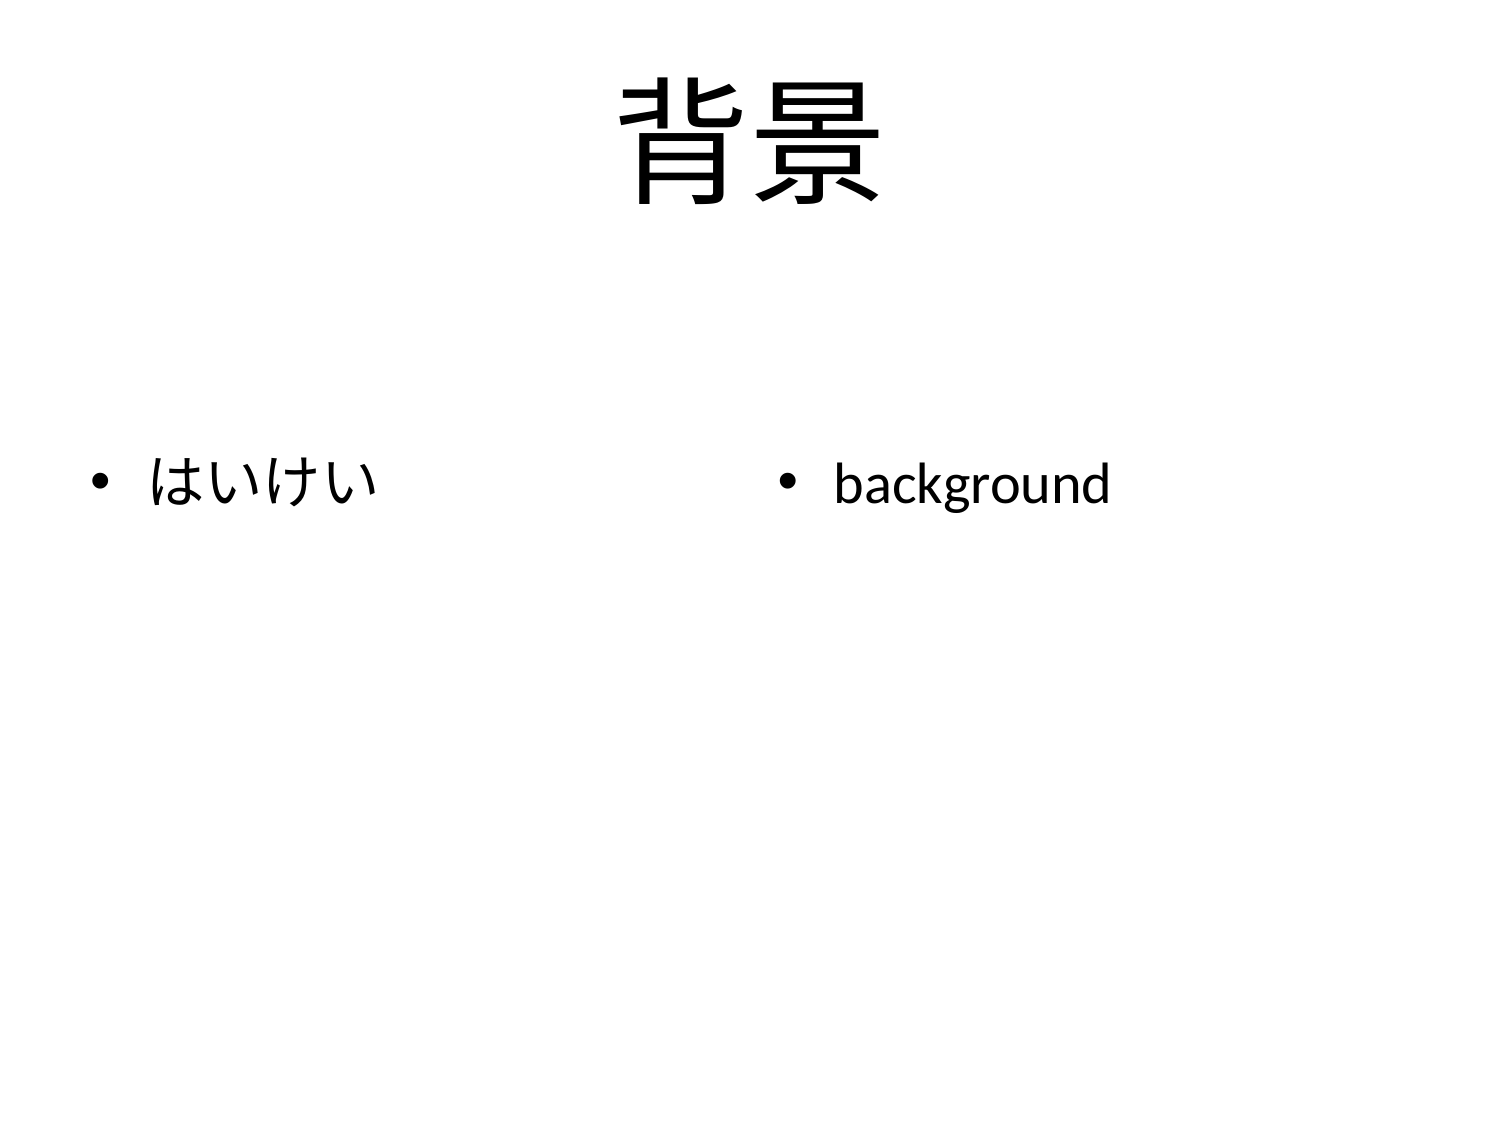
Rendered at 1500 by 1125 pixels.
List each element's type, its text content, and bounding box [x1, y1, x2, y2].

list はいけい [74, 437, 738, 1006]
list background [762, 437, 1426, 1006]
title 背景 [74, 44, 1426, 233]
